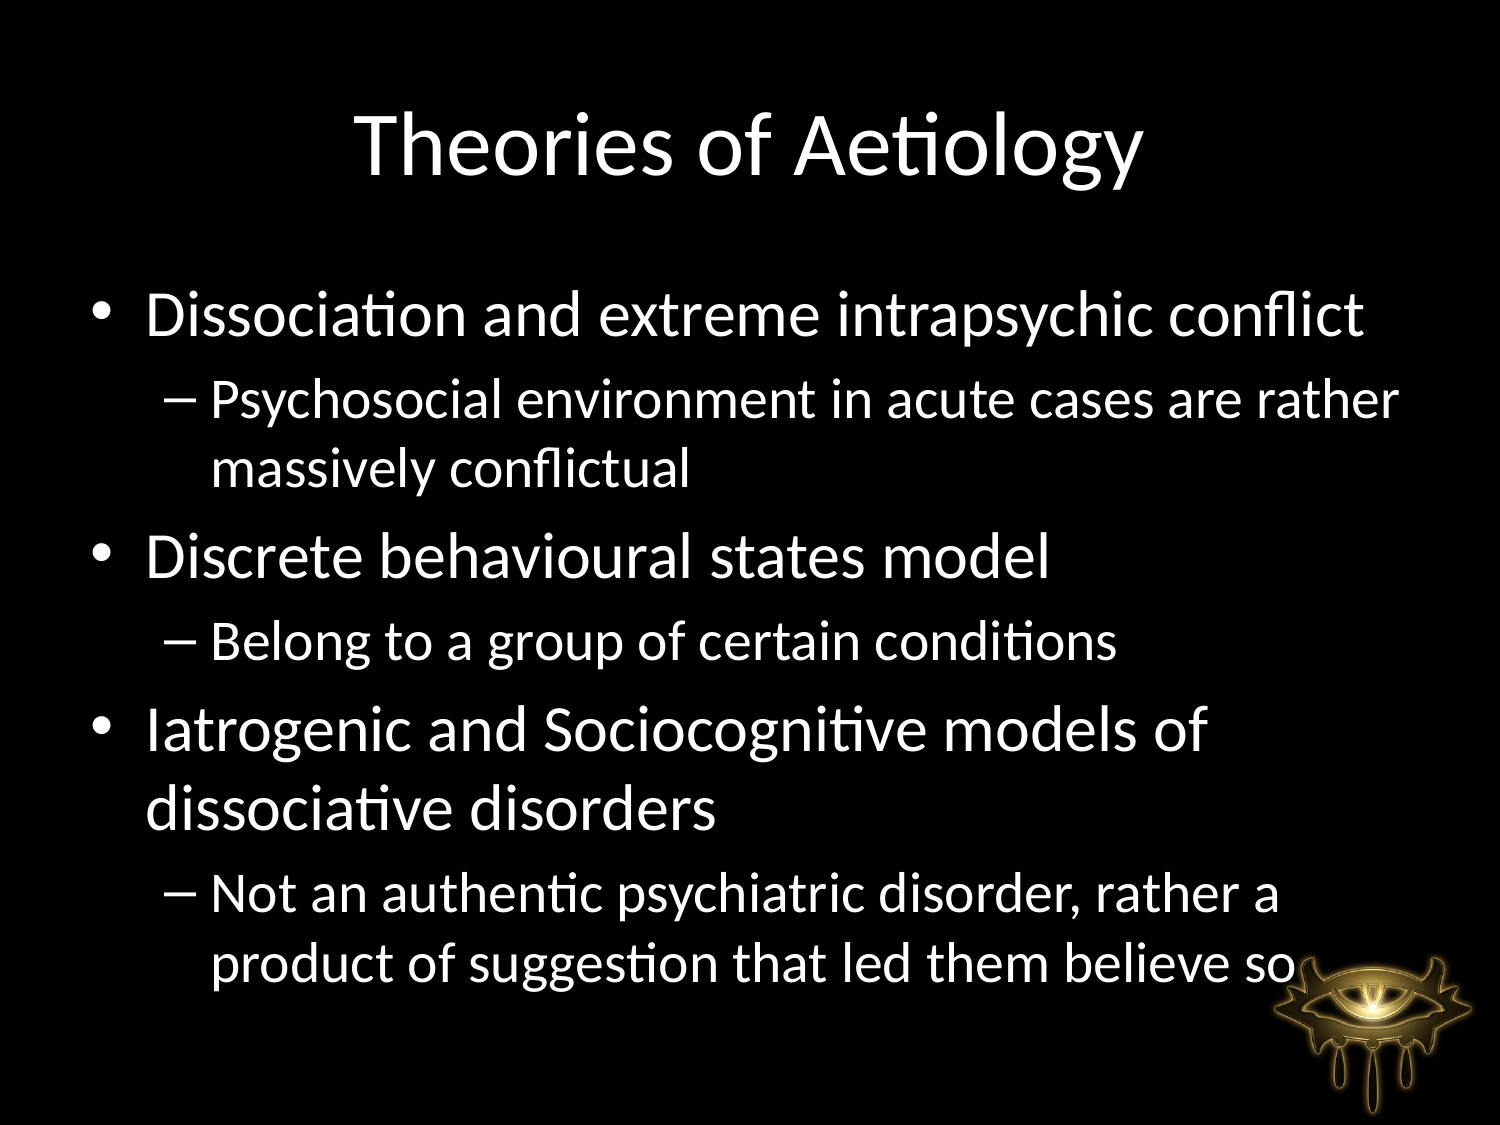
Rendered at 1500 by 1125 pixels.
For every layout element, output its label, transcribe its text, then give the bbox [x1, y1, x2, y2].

title Theories of Aetiology [75, 45, 1425, 233]
picture [1245, 934, 1500, 1125]
list Dissociation and extreme intrapsychic conflict Psychosocial environment in acute cases are rather massively conflictual Discrete behavioural states model Belong to a group of certain conditions Iatrogenic and Sociocognitive models of dissociative disorders Not an authentic psychiatric disorder, rather a product of suggestion that led them believe so [75, 262, 1425, 1005]
